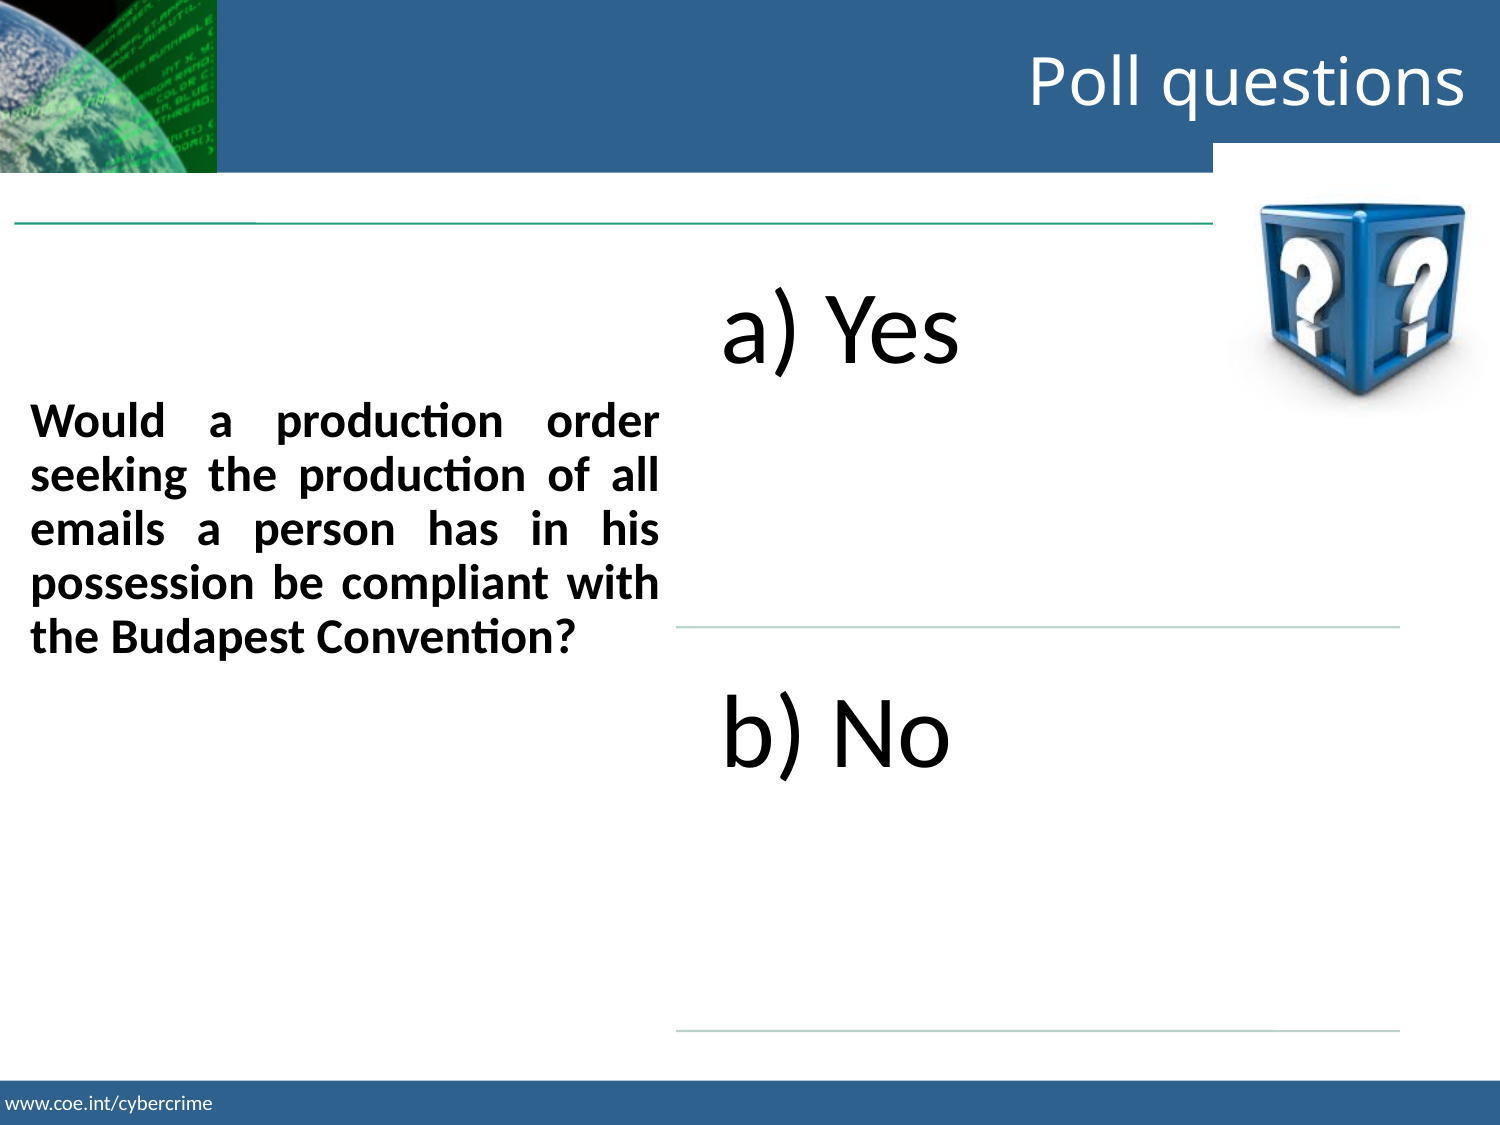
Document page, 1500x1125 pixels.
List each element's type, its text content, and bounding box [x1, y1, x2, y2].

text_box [14, 223, 1402, 1053]
text_box Poll questions [230, 31, 1483, 126]
picture [0, 1, 217, 173]
picture [1213, 143, 1500, 434]
